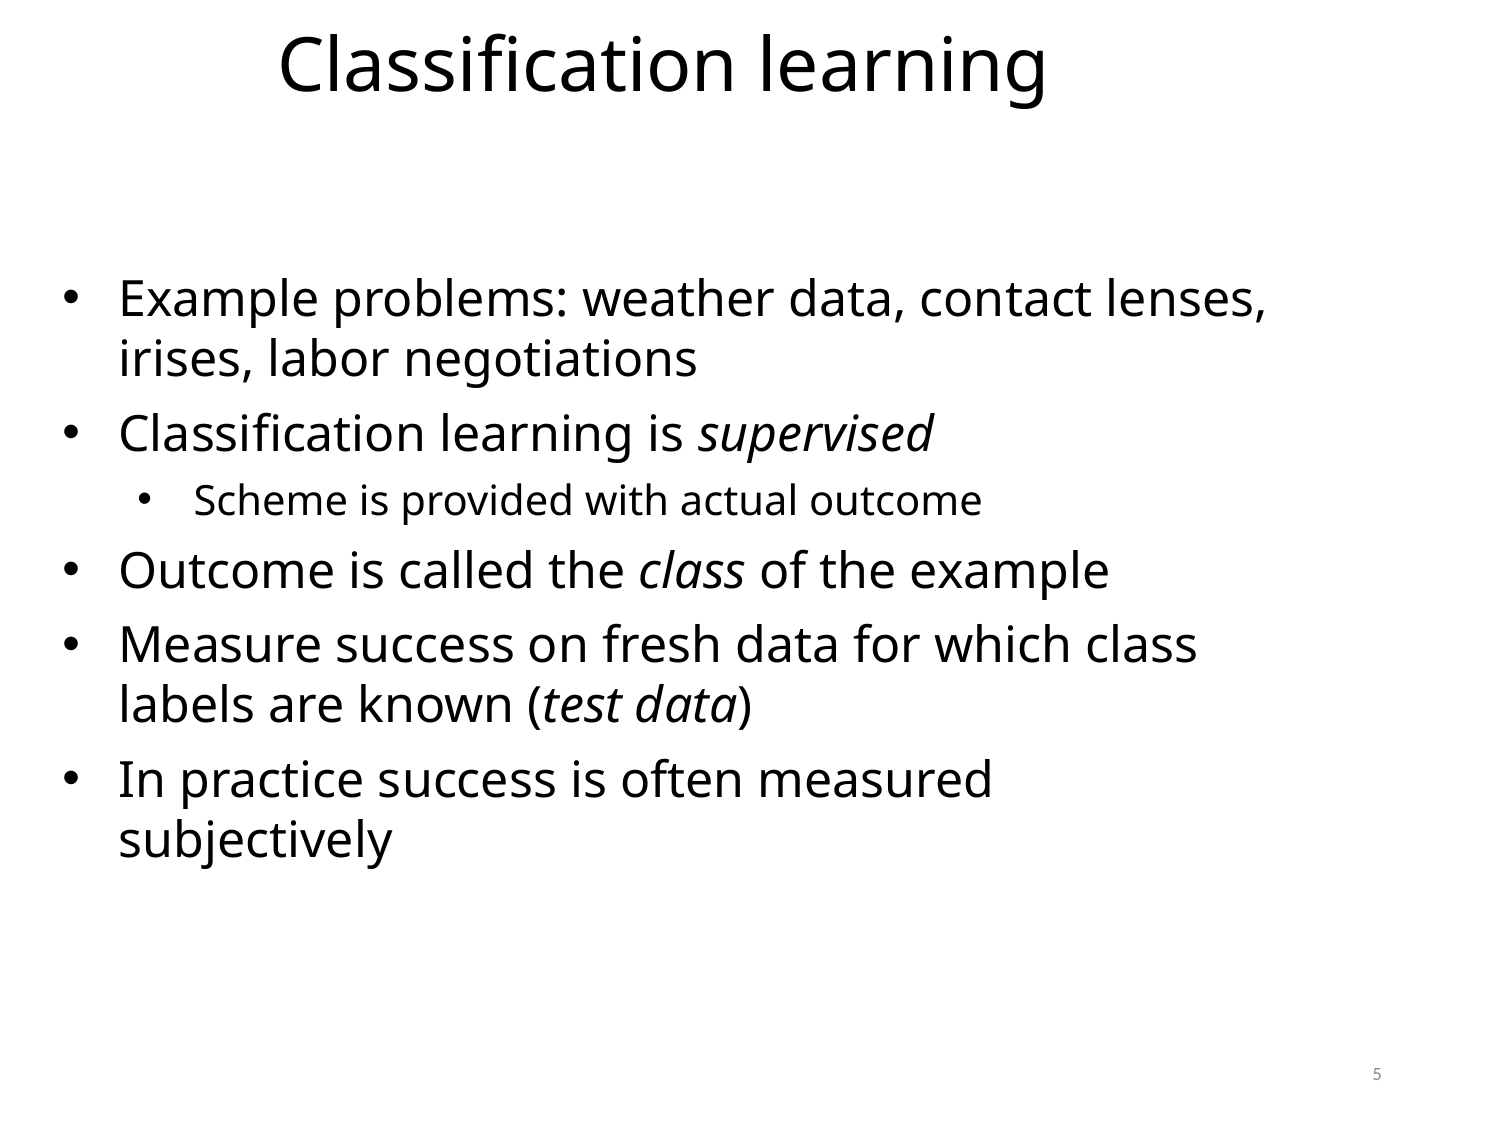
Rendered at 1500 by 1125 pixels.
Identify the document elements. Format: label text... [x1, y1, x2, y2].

text_box Example problems: weather data, contact lenses, irises, labor negotiations Classification learning is supervised Scheme is provided with actual outcome Outcome is called the class of the example Measure success on fresh data for which class labels are known (test data) In practice success is often measured subjectively [47, 259, 1285, 959]
slide_number 5 [1059, 1042, 1397, 1103]
title Classification learning [262, 0, 1500, 148]
